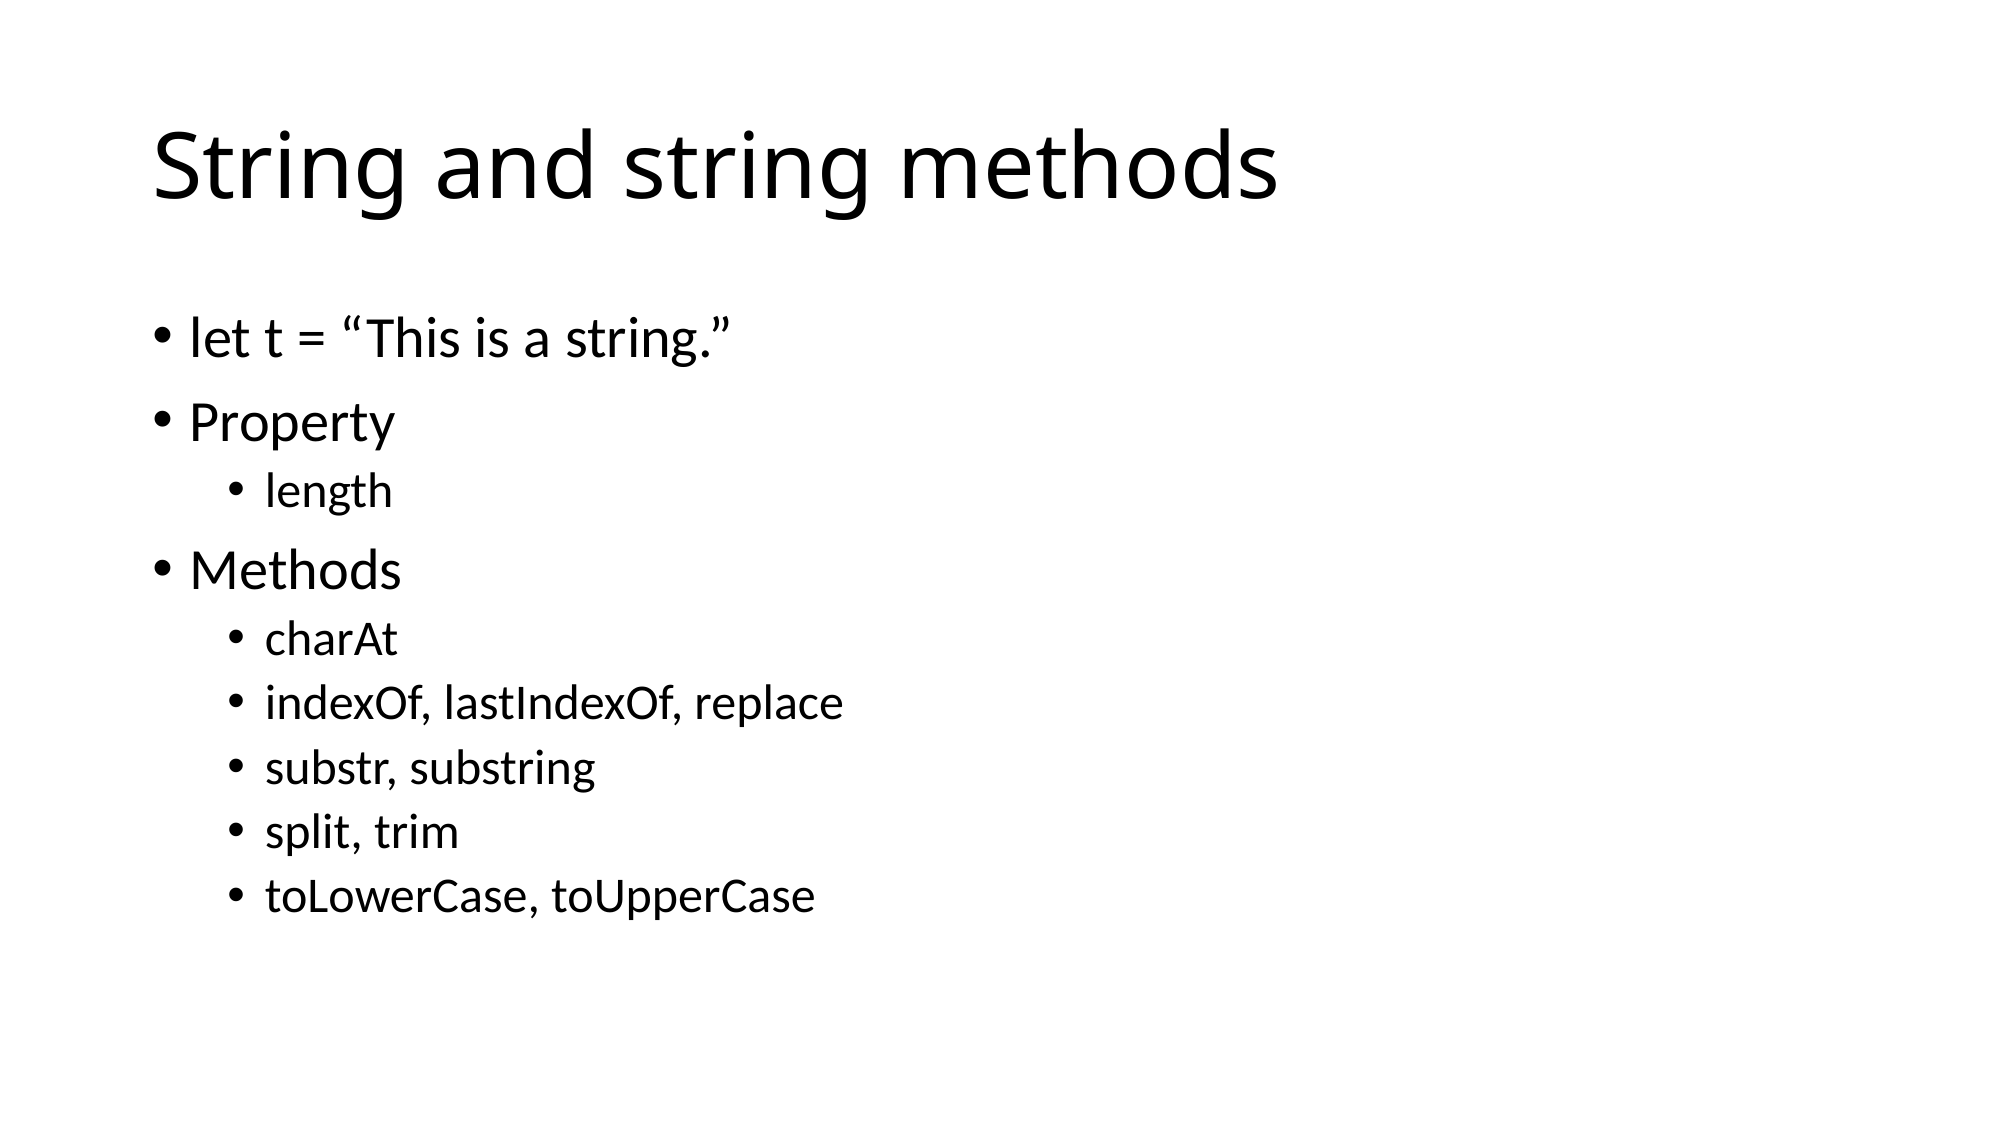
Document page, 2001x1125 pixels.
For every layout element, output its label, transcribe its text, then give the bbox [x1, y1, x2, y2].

title String and string methods [137, 59, 1863, 278]
list let t = “This is a string.” Property length Methods charAt indexOf, lastIndexOf, replace substr, substring split, trim toLowerCase, toUpperCase [137, 299, 1863, 1014]
